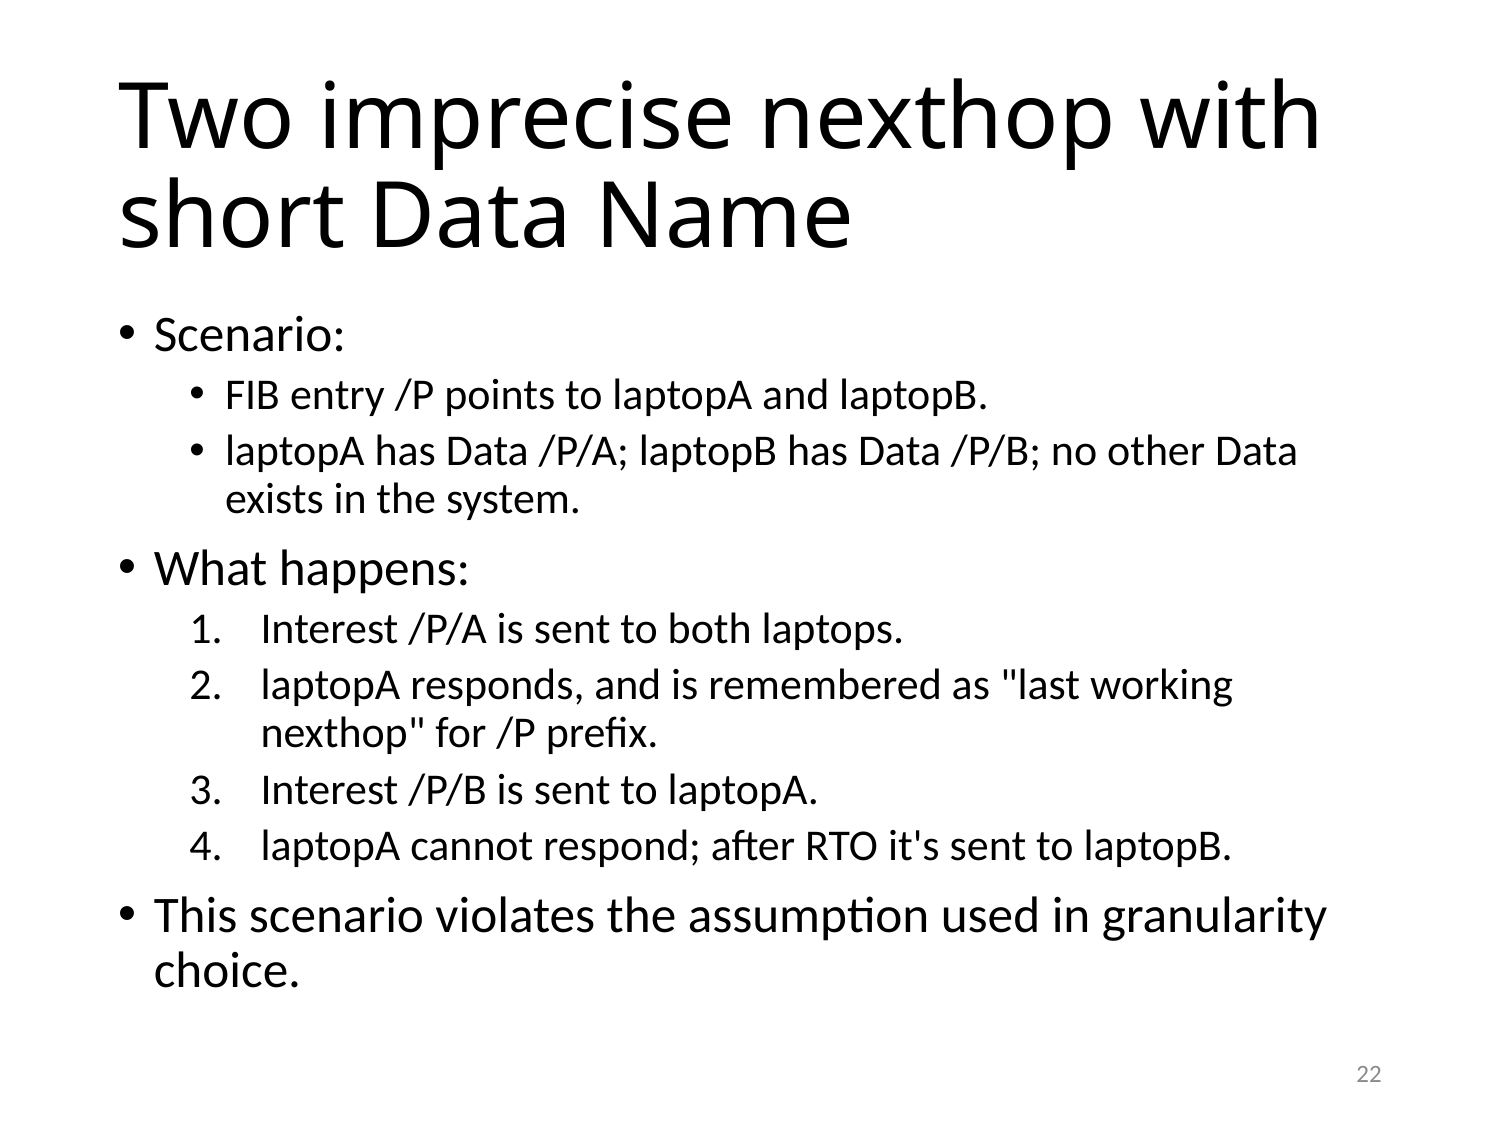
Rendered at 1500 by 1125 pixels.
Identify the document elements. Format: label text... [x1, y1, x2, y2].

slide_number 22 [1059, 1042, 1397, 1103]
title Two imprecise nexthop with short Data Name [103, 59, 1397, 278]
list Scenario: FIB entry /P points to laptopA and laptopB. laptopA has Data /P/A; laptopB has Data /P/B; no other Data exists in the system. What happens: Interest /P/A is sent to both laptops. laptopA responds, and is remembered as "last working nexthop" for /P prefix. Interest /P/B is sent to laptopA. laptopA cannot respond; after RTO it's sent to laptopB. This scenario violates the assumption used in granularity choice. [103, 299, 1397, 1014]
